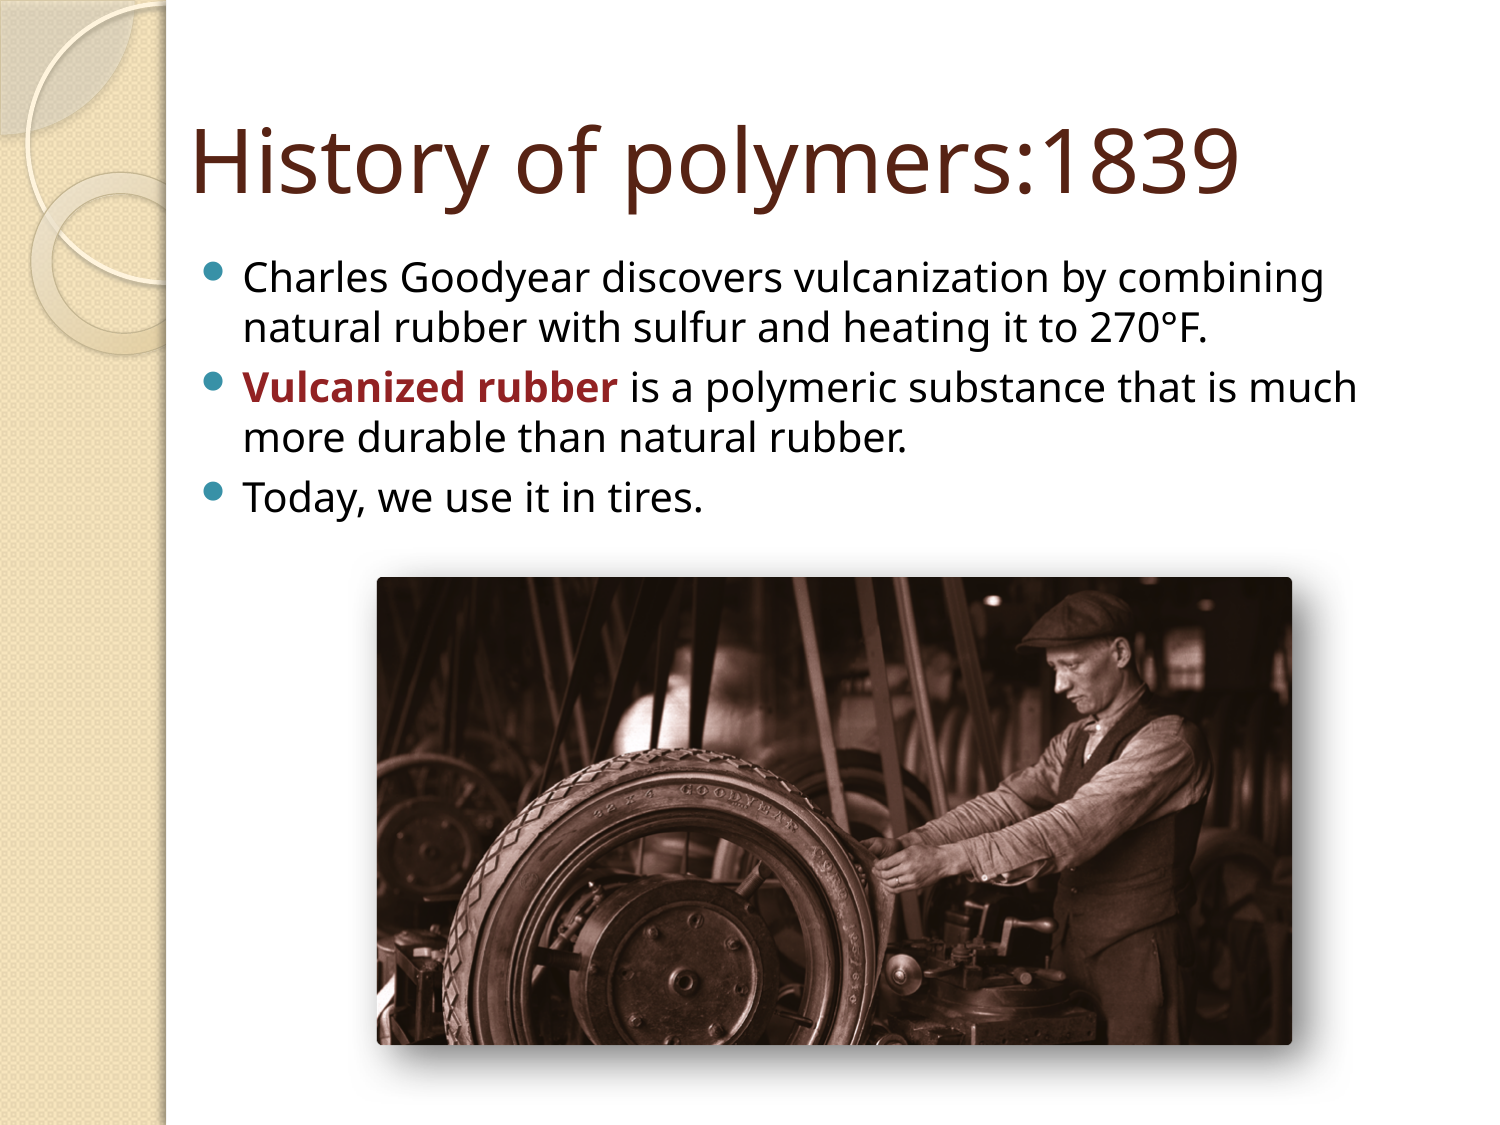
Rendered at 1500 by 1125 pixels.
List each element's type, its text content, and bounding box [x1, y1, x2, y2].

title History of polymers:1839 [173, 89, 1391, 226]
list Charles Goodyear discovers vulcanization by combining natural rubber with sulfur and heating it to 270°F. Vulcanized rubber is a polymeric substance that is much more durable than natural rubber. Today, we use it in tires. [173, 243, 1452, 530]
picture [372, 577, 1295, 1047]
